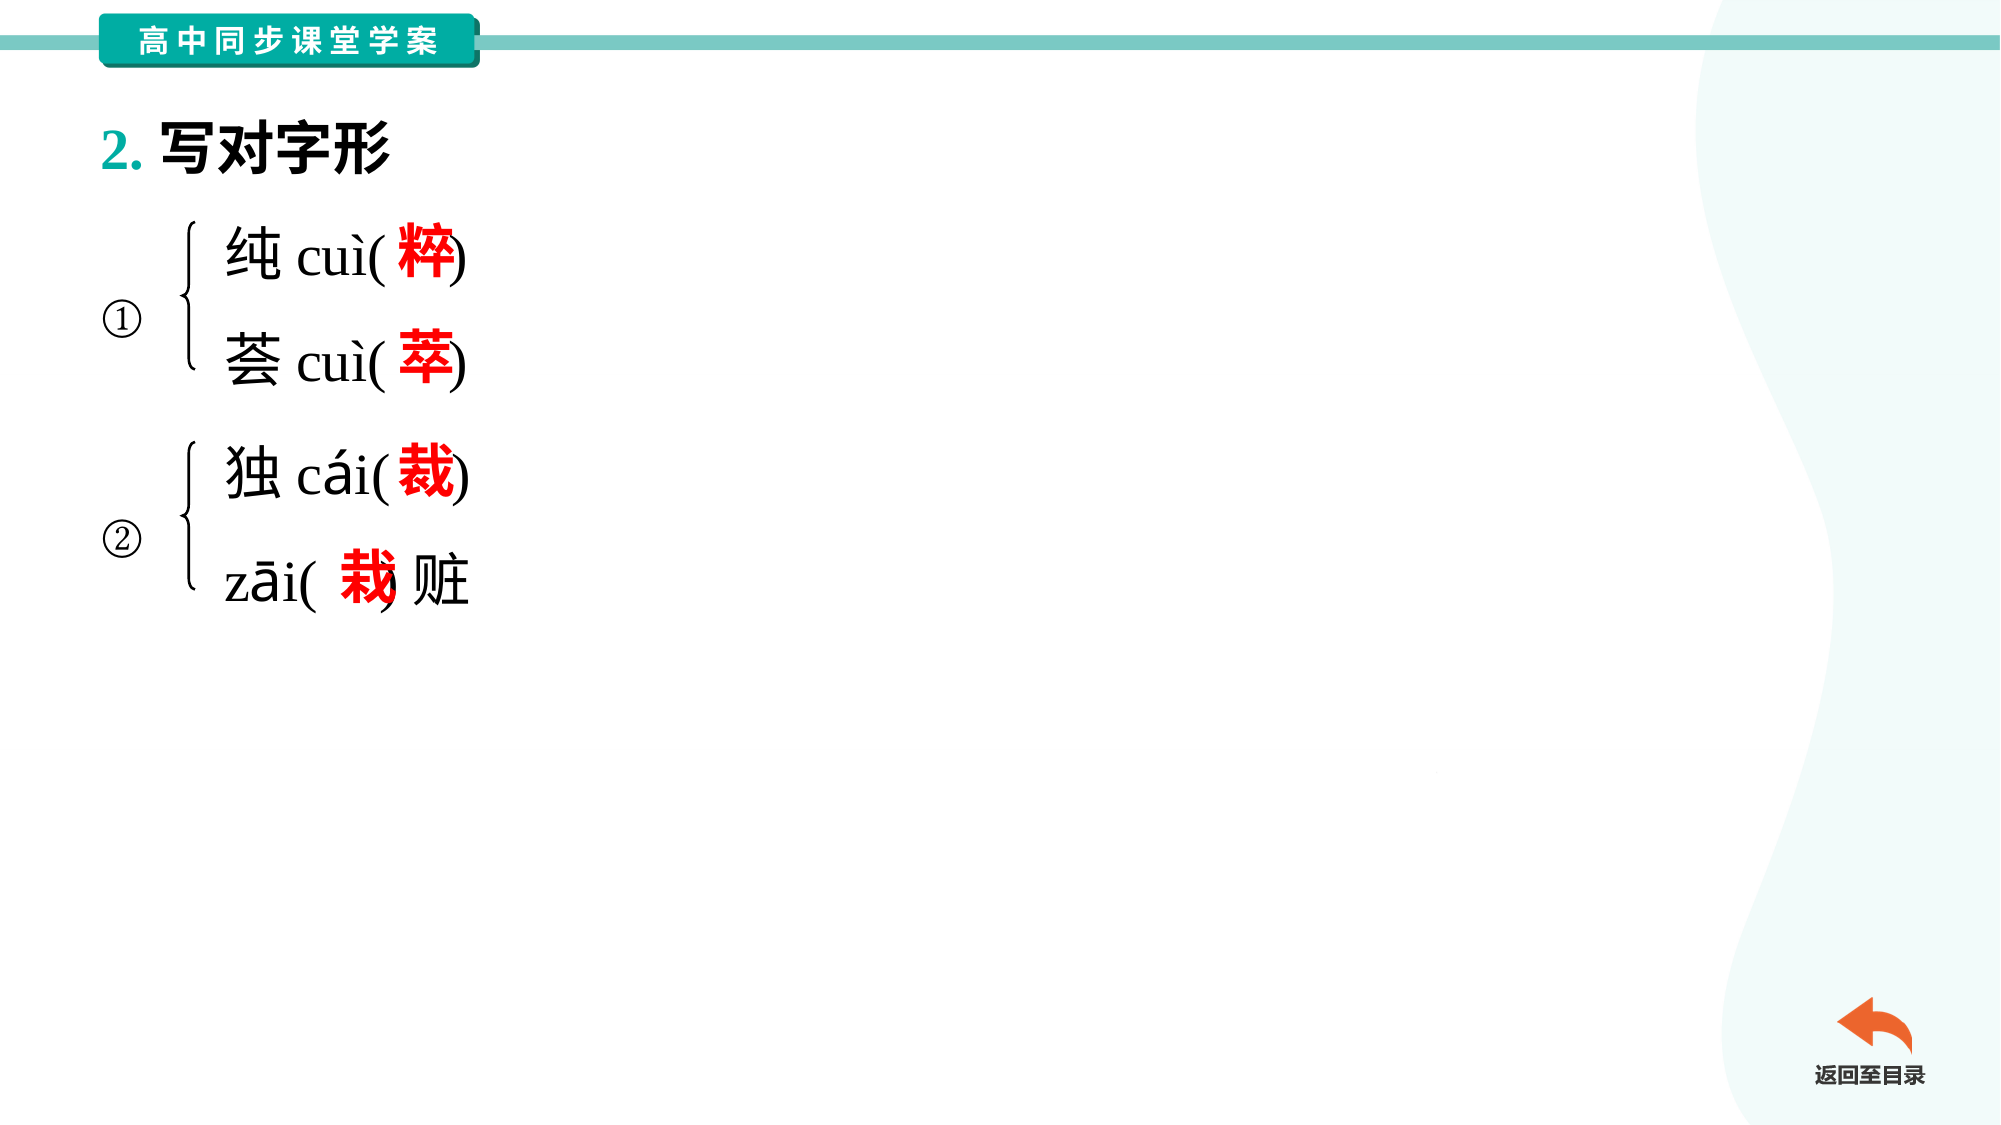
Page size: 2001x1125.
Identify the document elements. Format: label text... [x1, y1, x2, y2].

text_box 纯cuì( ) 荟cuì( ) [224, 180, 538, 393]
text_box 粹 [376, 181, 478, 284]
text_box 栽 [317, 507, 419, 610]
text_box [181, 221, 196, 370]
text_box [181, 441, 196, 590]
text_box ② [100, 463, 187, 570]
text_box 裁 [376, 401, 478, 504]
text_box 萃 [376, 287, 478, 390]
text_box ① [100, 243, 187, 350]
picture [0, 0, 2000, 1125]
text_box 2.写对字形 [100, 76, 1899, 181]
text_box 独cái( ) zāi( )赃 [224, 400, 538, 613]
